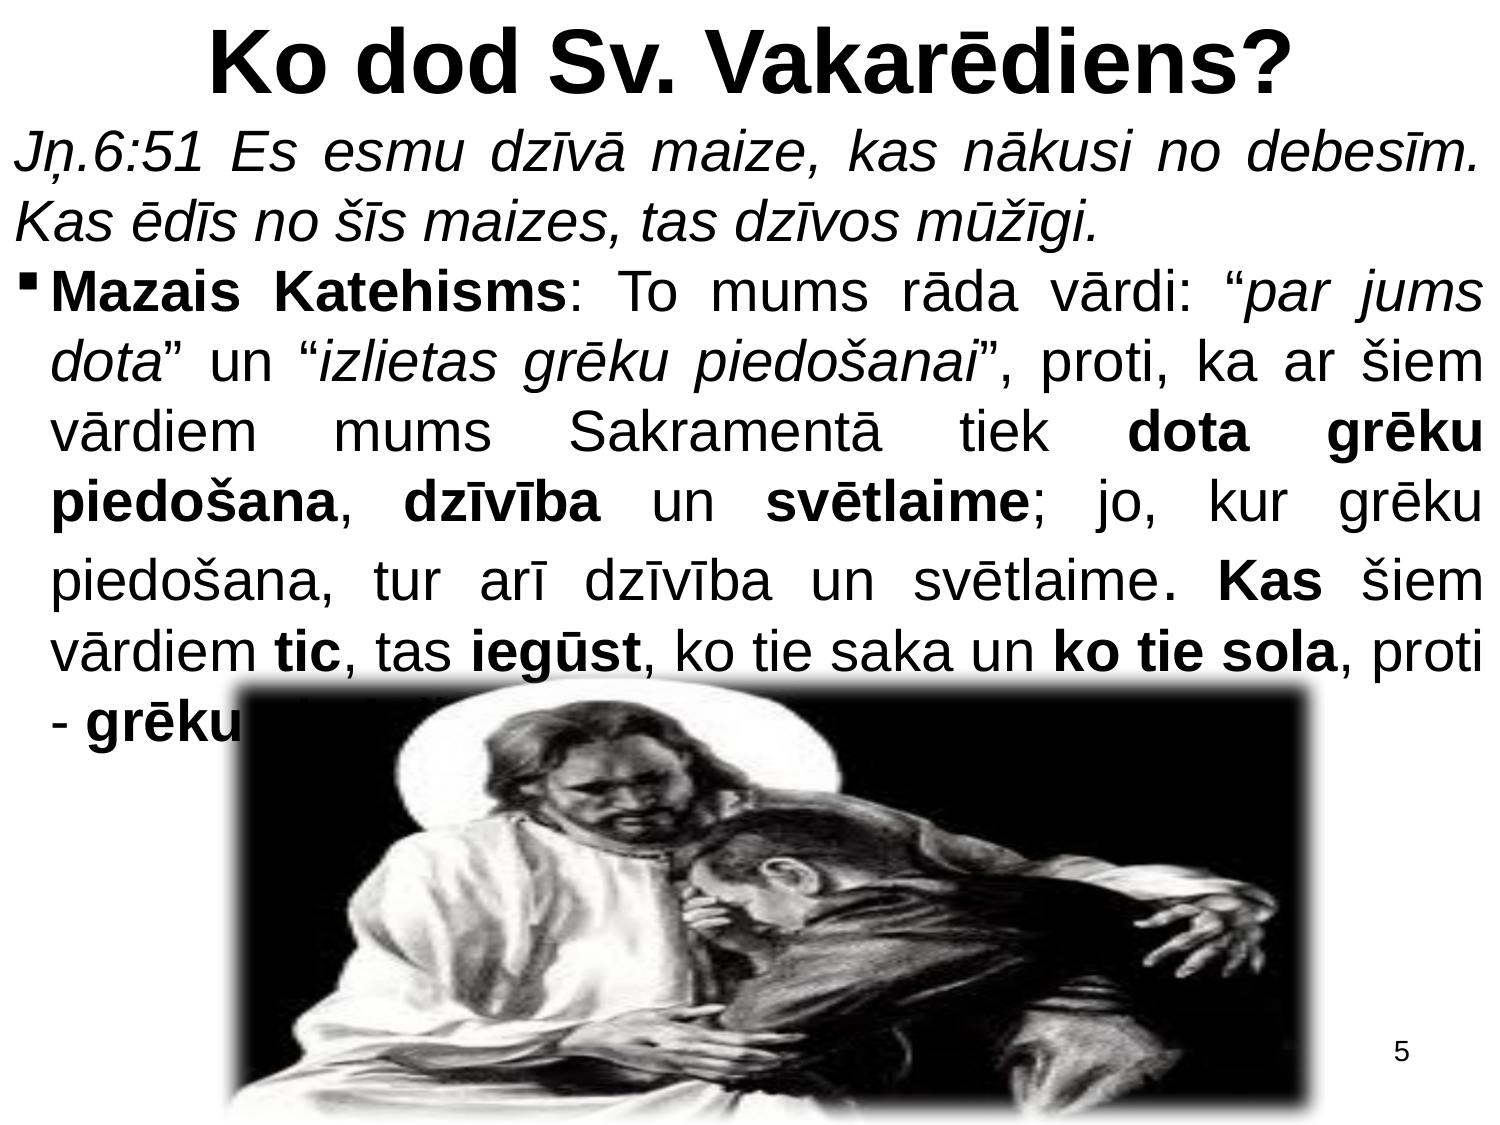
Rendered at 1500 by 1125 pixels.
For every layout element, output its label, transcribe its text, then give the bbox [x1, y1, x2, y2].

picture [218, 668, 1325, 1125]
text_box Mazais Katehisms: To mums rāda vārdi: “par jums dota” un “izlietas grēku piedošanai”, proti, ka ar šiem vārdiem mums Sakramentā tiek dota grēku piedošana, dzīvība un svētlaime; jo, kur grēku piedošana, tur arī dzīvība un svētlaime. Kas šiem vārdiem tic, tas iegūst, ko tie saka un ko tie sola, proti - grēku piedošanu. [0, 261, 1500, 761]
text_box 5 [1329, 1024, 1425, 1103]
text_box Jņ.6:51 Es esmu dzīvā maize, kas nākusi no debesīm. Kas ēdīs no šīs maizes, tas dzīvos mūžīgi. [0, 105, 1500, 261]
text_box Ko dod Sv. Vakarēdiens? [76, 0, 1427, 105]
